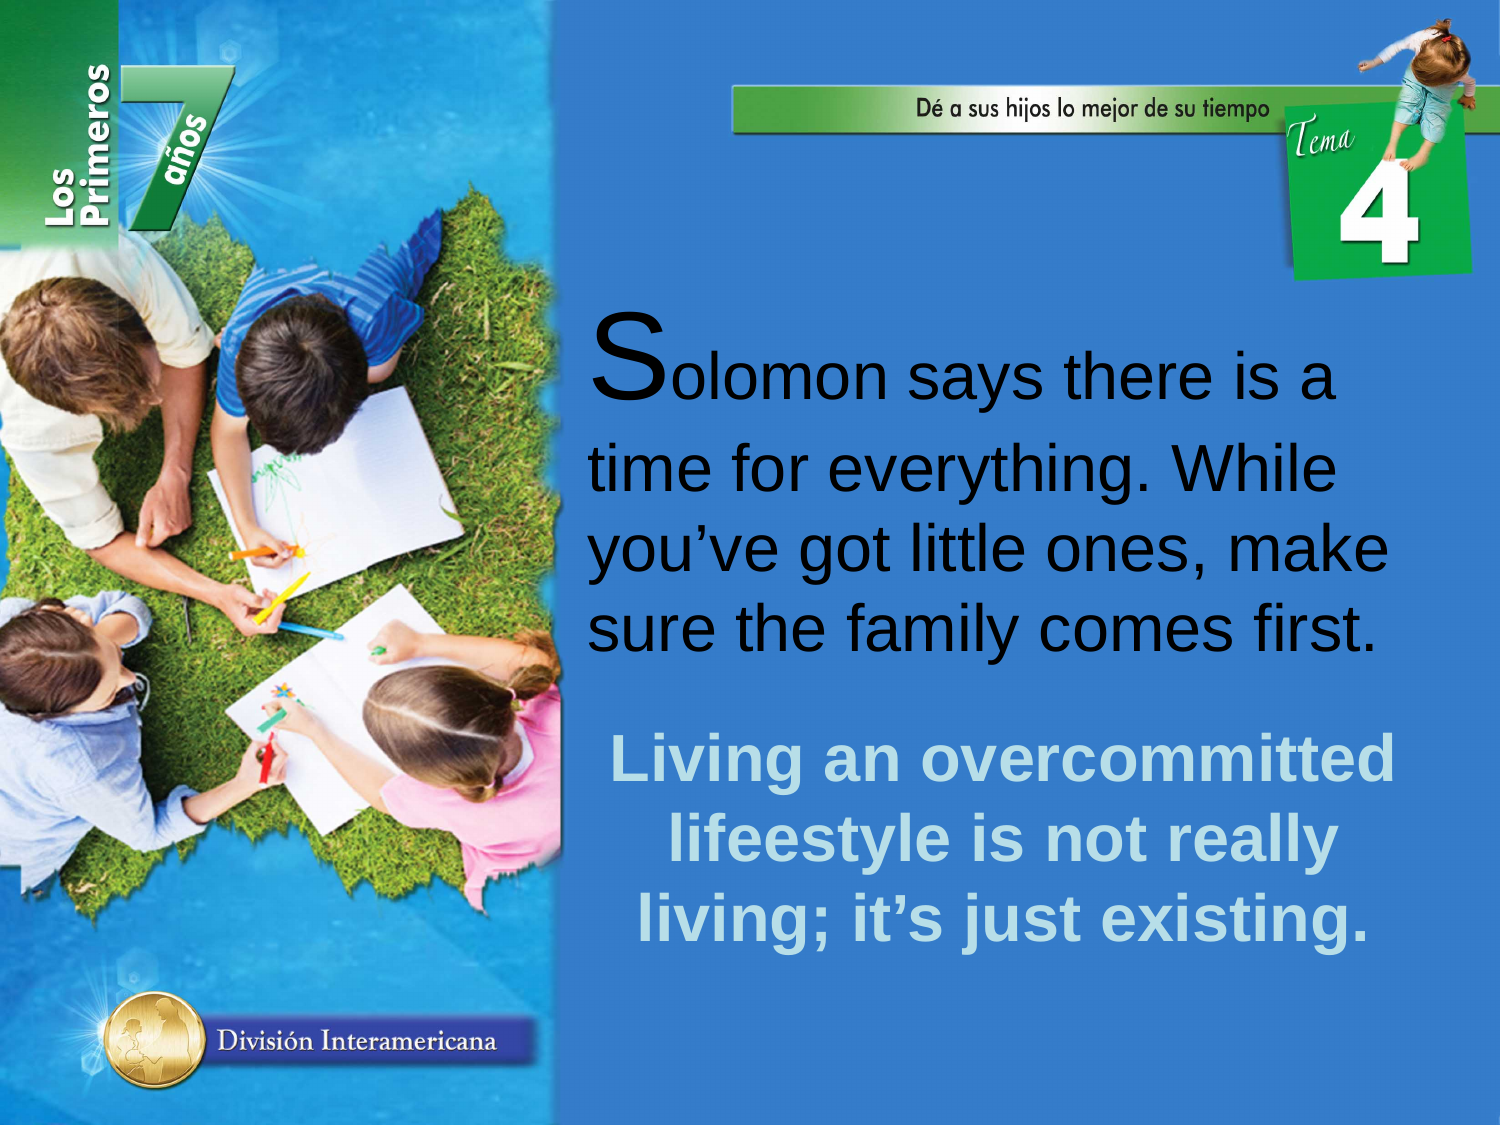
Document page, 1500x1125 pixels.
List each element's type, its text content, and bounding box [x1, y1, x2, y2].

text_box Solomon says there is a time for everything. While you’ve got little ones, make sure the family comes first. Living an overcommitted lifeestyle is not really living; it’s just existing. [572, 267, 1436, 962]
picture [0, 0, 1500, 1125]
